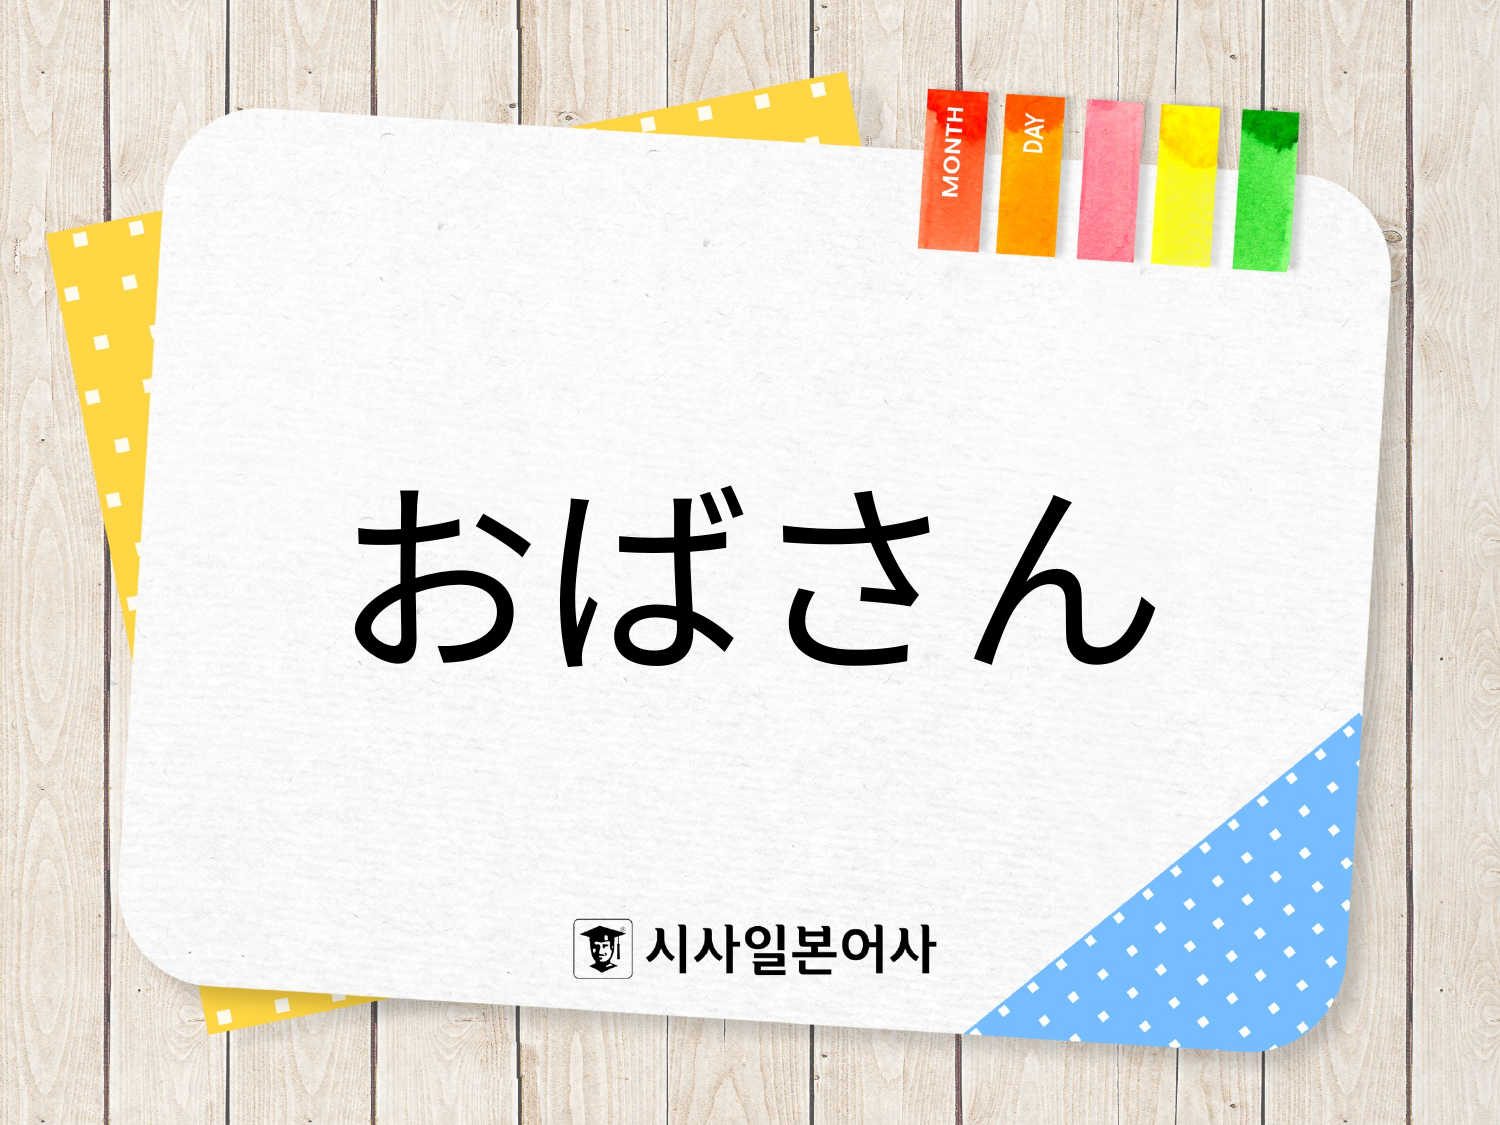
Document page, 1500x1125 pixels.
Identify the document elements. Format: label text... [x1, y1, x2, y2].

picture [0, 0, 1500, 1125]
title おばさん [75, 338, 1425, 811]
